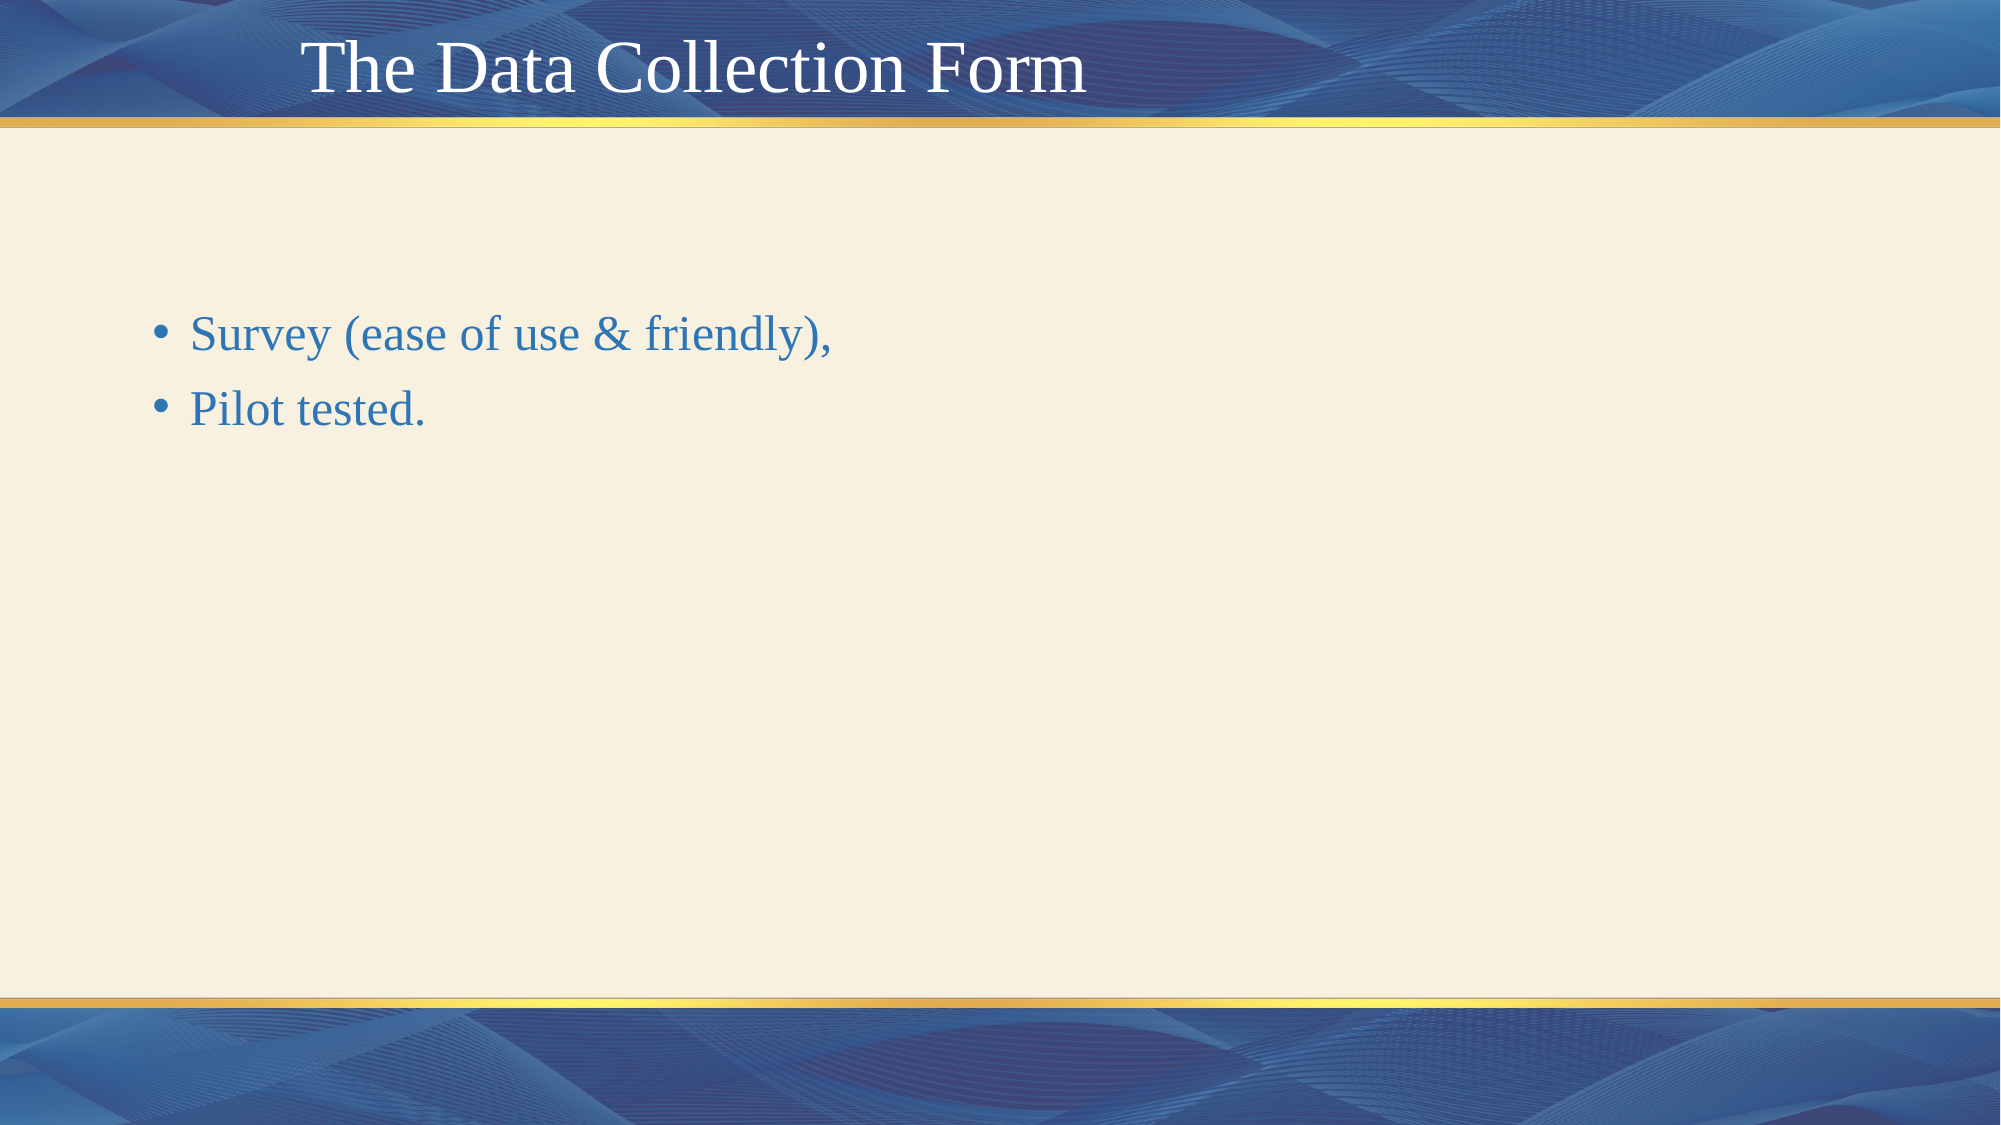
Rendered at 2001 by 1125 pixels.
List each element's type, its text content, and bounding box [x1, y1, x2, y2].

title The Data Collection Form [285, 0, 1636, 138]
picture [0, 0, 2001, 1125]
list Survey (ease of use & friendly), Pilot tested. [137, 299, 1863, 1014]
